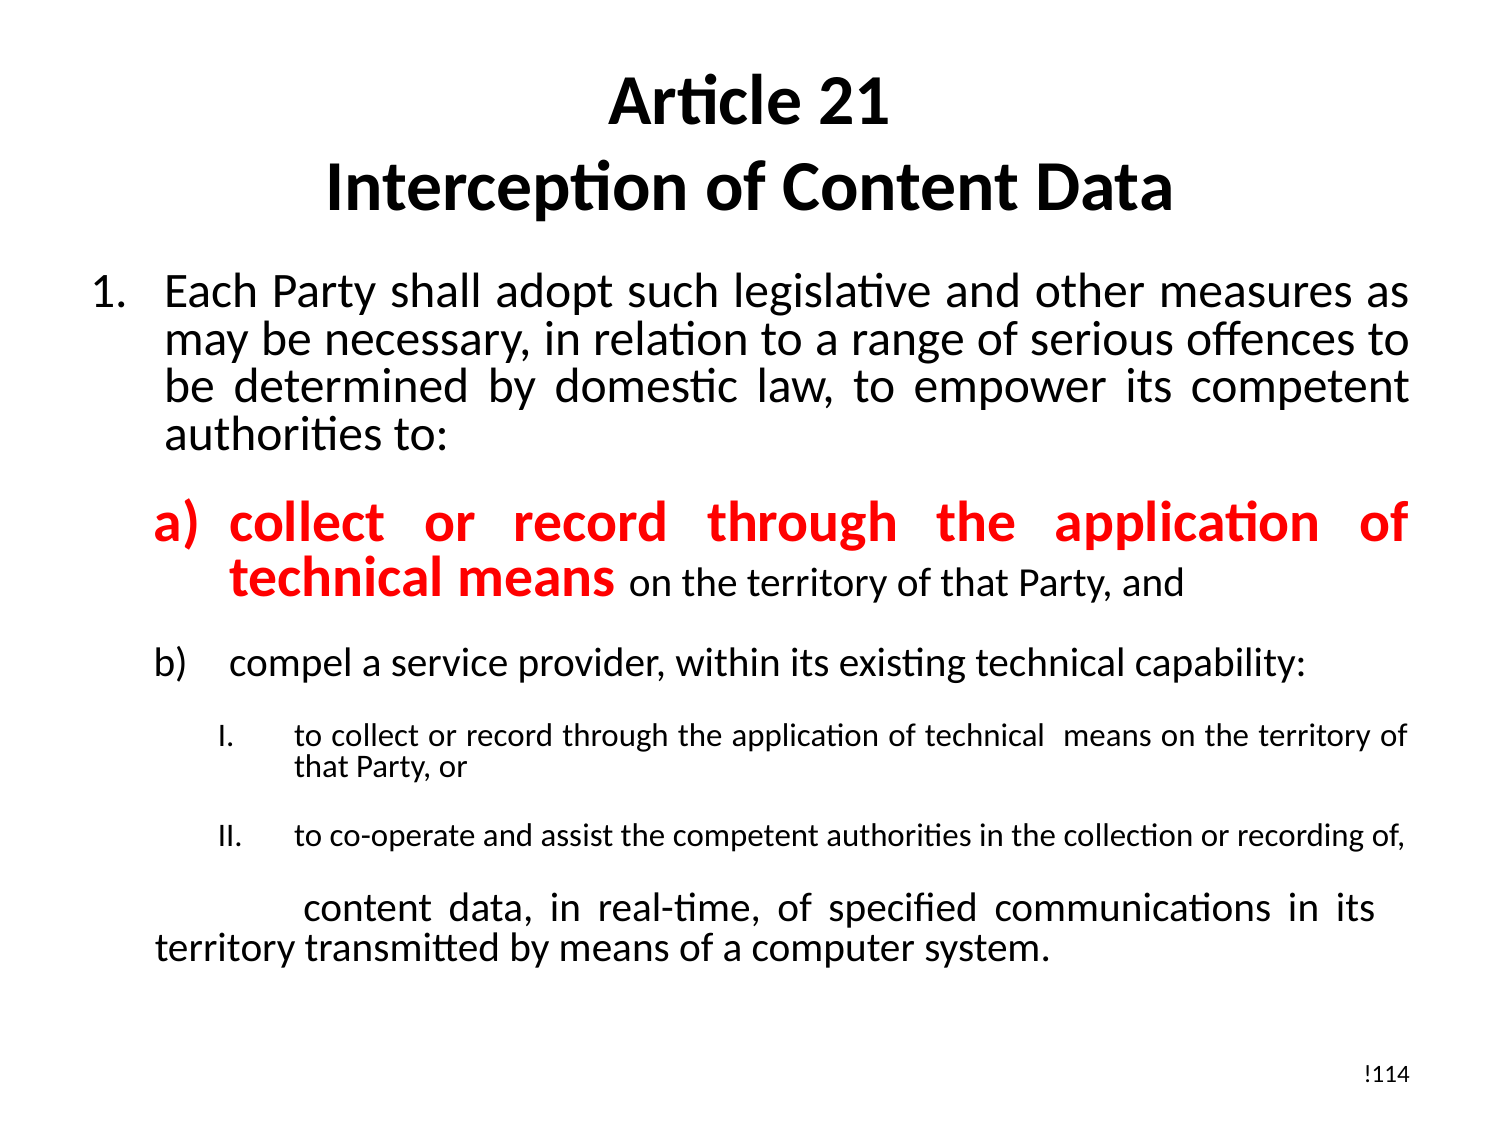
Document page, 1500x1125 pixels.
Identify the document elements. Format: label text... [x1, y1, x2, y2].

text_box Each Party shall adopt such legislative and other measures as may be necessary, in relation to a range of serious offences to be determined by domestic law, to empower its competent authorities to: collect or record through the application of technical means on the territory of that Party, and compel a service provider, within its existing technical capability: to collect or record through the application of technical means on the territory of that Party, or to co-operate and assist the competent authorities in the collection or recording of, content data, in real-time, of specified communications in its territory transmitted by means of a computer system. [74, 262, 1425, 1043]
title Article 21 Interception of Content Data [74, 44, 1426, 233]
slide_number !114 [1074, 1043, 1425, 1103]
